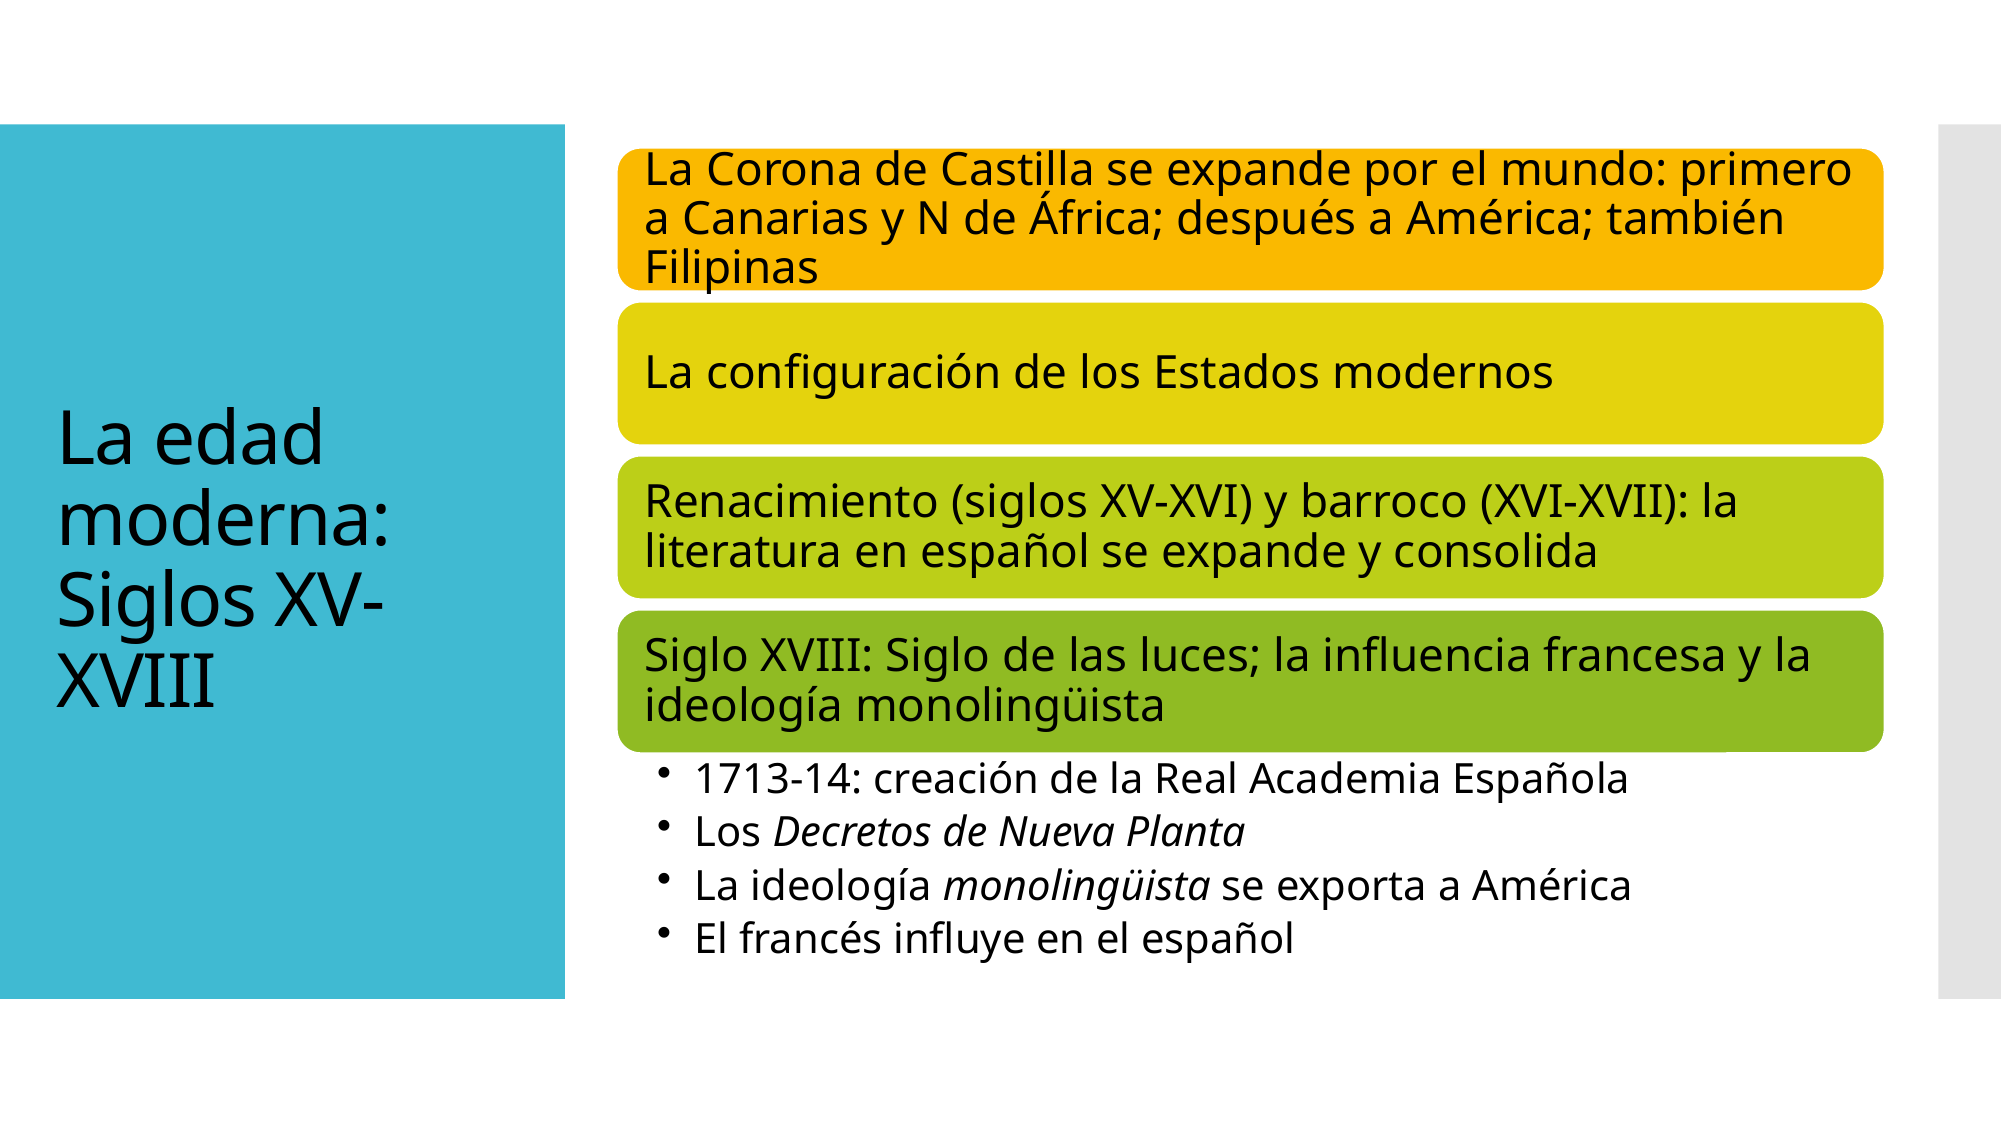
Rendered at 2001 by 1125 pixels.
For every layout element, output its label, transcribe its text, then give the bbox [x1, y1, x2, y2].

title La edad moderna: Siglos XV-XVIII [41, 184, 525, 940]
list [616, 145, 1885, 980]
